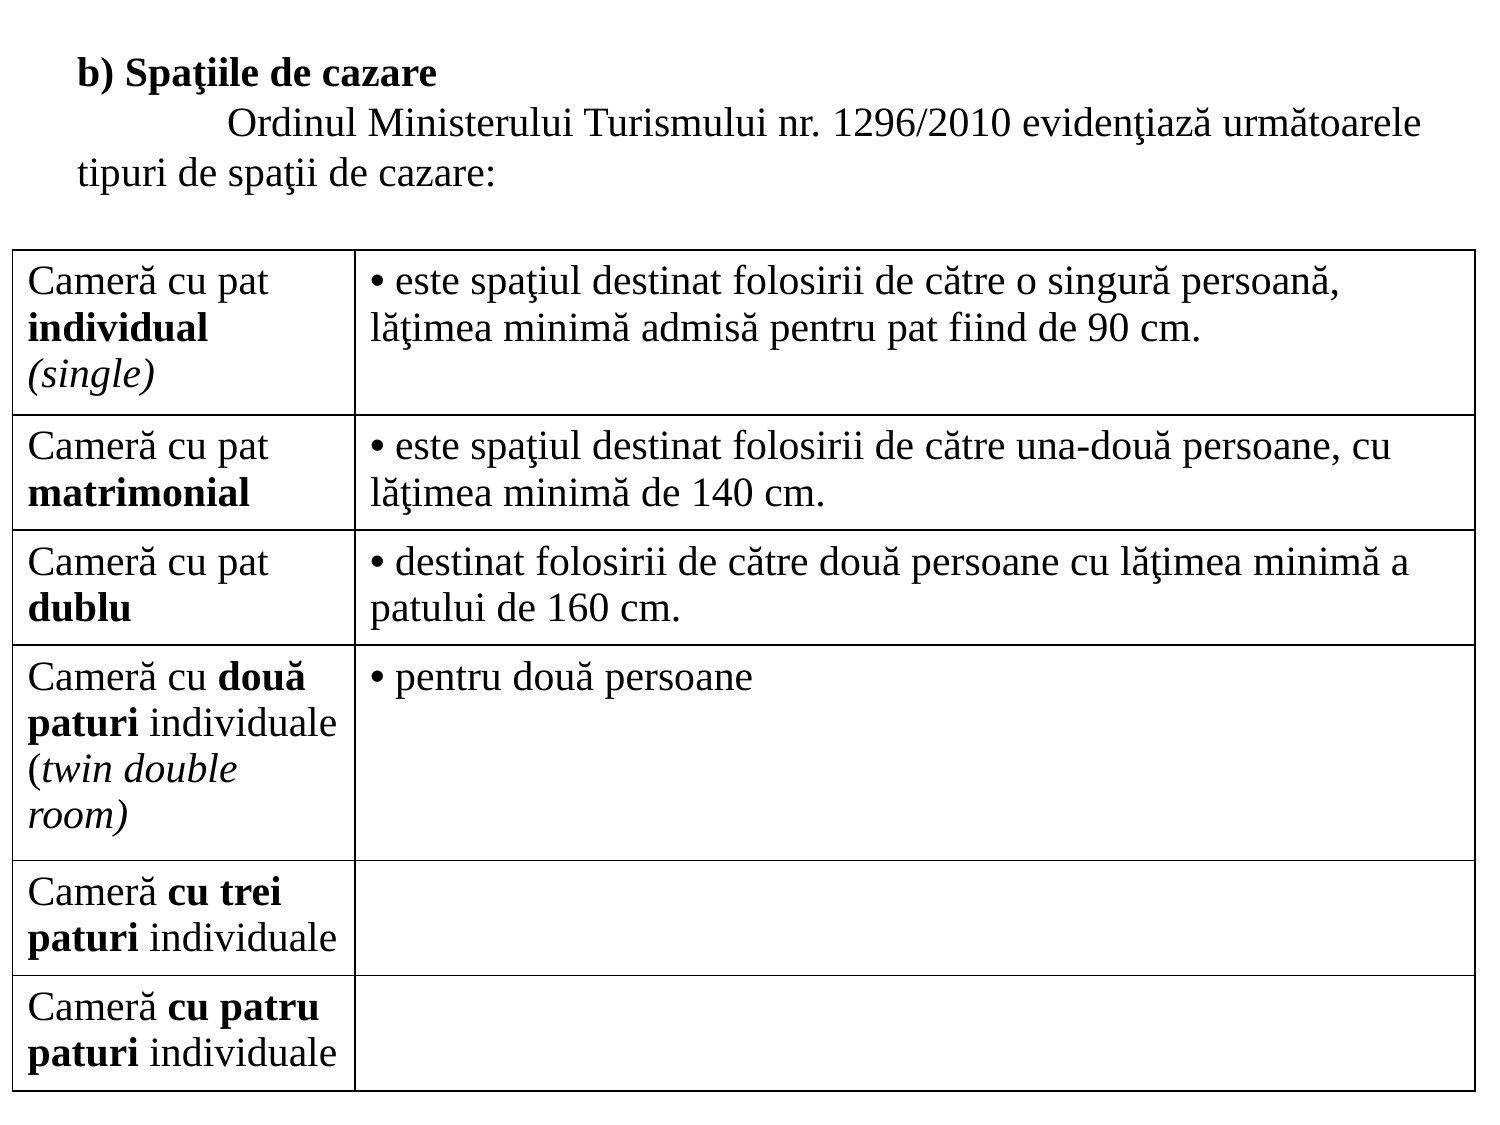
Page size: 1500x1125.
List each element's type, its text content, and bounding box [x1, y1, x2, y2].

text_box b) Spaţiile de cazare Ordinul Ministerului Turismului nr. 1296/2010 evidenţiază următoarele tipuri de spaţii de cazare: [62, 37, 1500, 203]
table_cell [356, 976, 1474, 1090]
table_cell Cameră cu trei paturi individuale [13, 861, 354, 975]
table_cell este spaţiul destinat folosirii de către una-două persoane, cu lăţimea minimă de 140 cm. [356, 416, 1474, 529]
table_cell [356, 861, 1474, 975]
table_cell Cameră cu pat dublu [13, 531, 354, 644]
table_cell pentru două persoane [356, 646, 1474, 860]
table_cell destinat folosirii de către două persoane cu lăţimea minimă a patului de 160 cm. [356, 531, 1474, 644]
table_cell Cameră cu pat matrimonial [13, 416, 354, 529]
table_header Cameră cu pat individual (single) [13, 251, 354, 414]
table_header este spaţiul destinat folosirii de către o singură persoană, lăţimea minimă admisă pentru pat fiind de 90 cm. [356, 251, 1474, 414]
table_cell Cameră cu două paturi individuale (twin double room) [13, 646, 354, 860]
table_cell Cameră cu patru paturi individuale [13, 976, 354, 1090]
